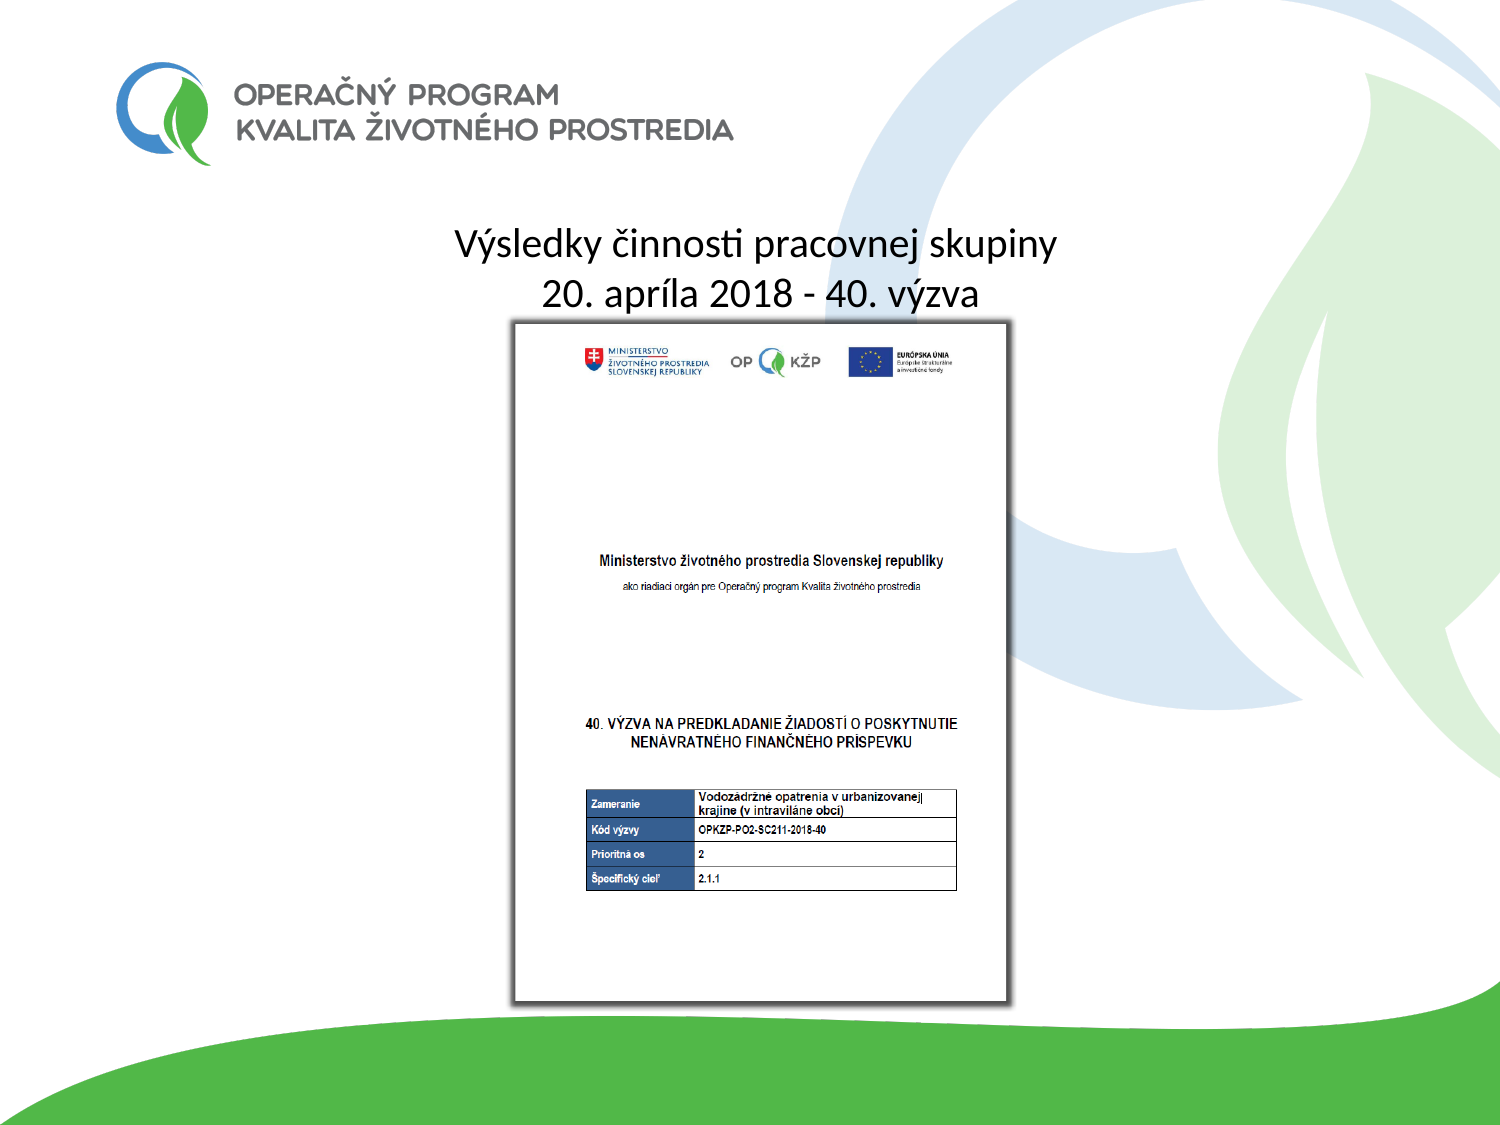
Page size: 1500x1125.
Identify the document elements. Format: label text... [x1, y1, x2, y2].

picture [0, 0, 1500, 1125]
text_box Výsledky činnosti pracovnej skupiny 20. apríla 2018 - 40. výzva [275, 208, 1247, 324]
text_box [74, 208, 515, 1012]
text_box [1008, 208, 1425, 1012]
